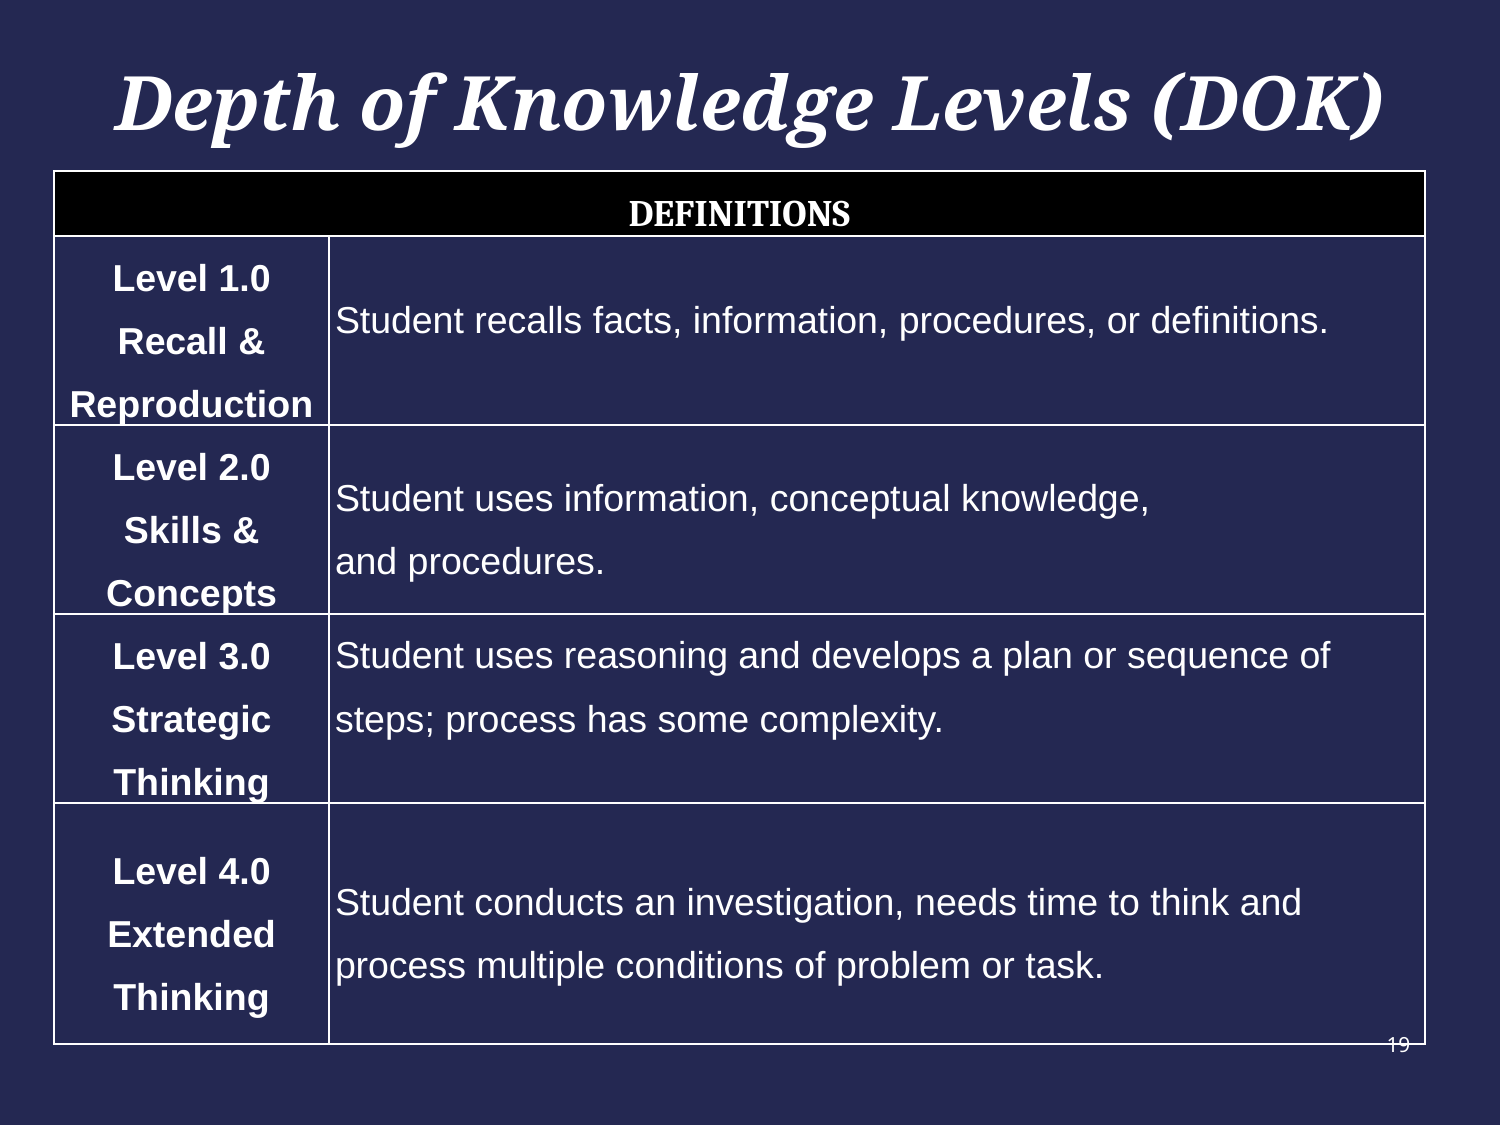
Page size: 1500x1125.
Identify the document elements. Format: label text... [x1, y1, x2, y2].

table_cell Student recalls facts, information, procedures, or definitions. [330, 237, 1424, 424]
table_cell Level 1.0 Recall & Reproduction [55, 237, 328, 424]
text_box Depth of Knowledge Levels (DOK) [74, 53, 1425, 148]
table_header DEFINITIONS [55, 172, 1424, 235]
table_cell Level 4.0 Extended Thinking [55, 804, 328, 1043]
table_cell Student uses information, conceptual knowledge, and procedures. [330, 426, 1424, 613]
table_cell Student uses reasoning and develops a plan or sequence of steps; process has some complexity. [330, 615, 1424, 802]
table_cell Level 2.0 Skills & Concepts [55, 426, 328, 613]
text_box 19 [1074, 1024, 1425, 1100]
table_cell Level 3.0 Strategic Thinking [55, 615, 328, 802]
table_cell Student conducts an investigation, needs time to think and process multiple conditions of problem or task. [330, 804, 1424, 1043]
